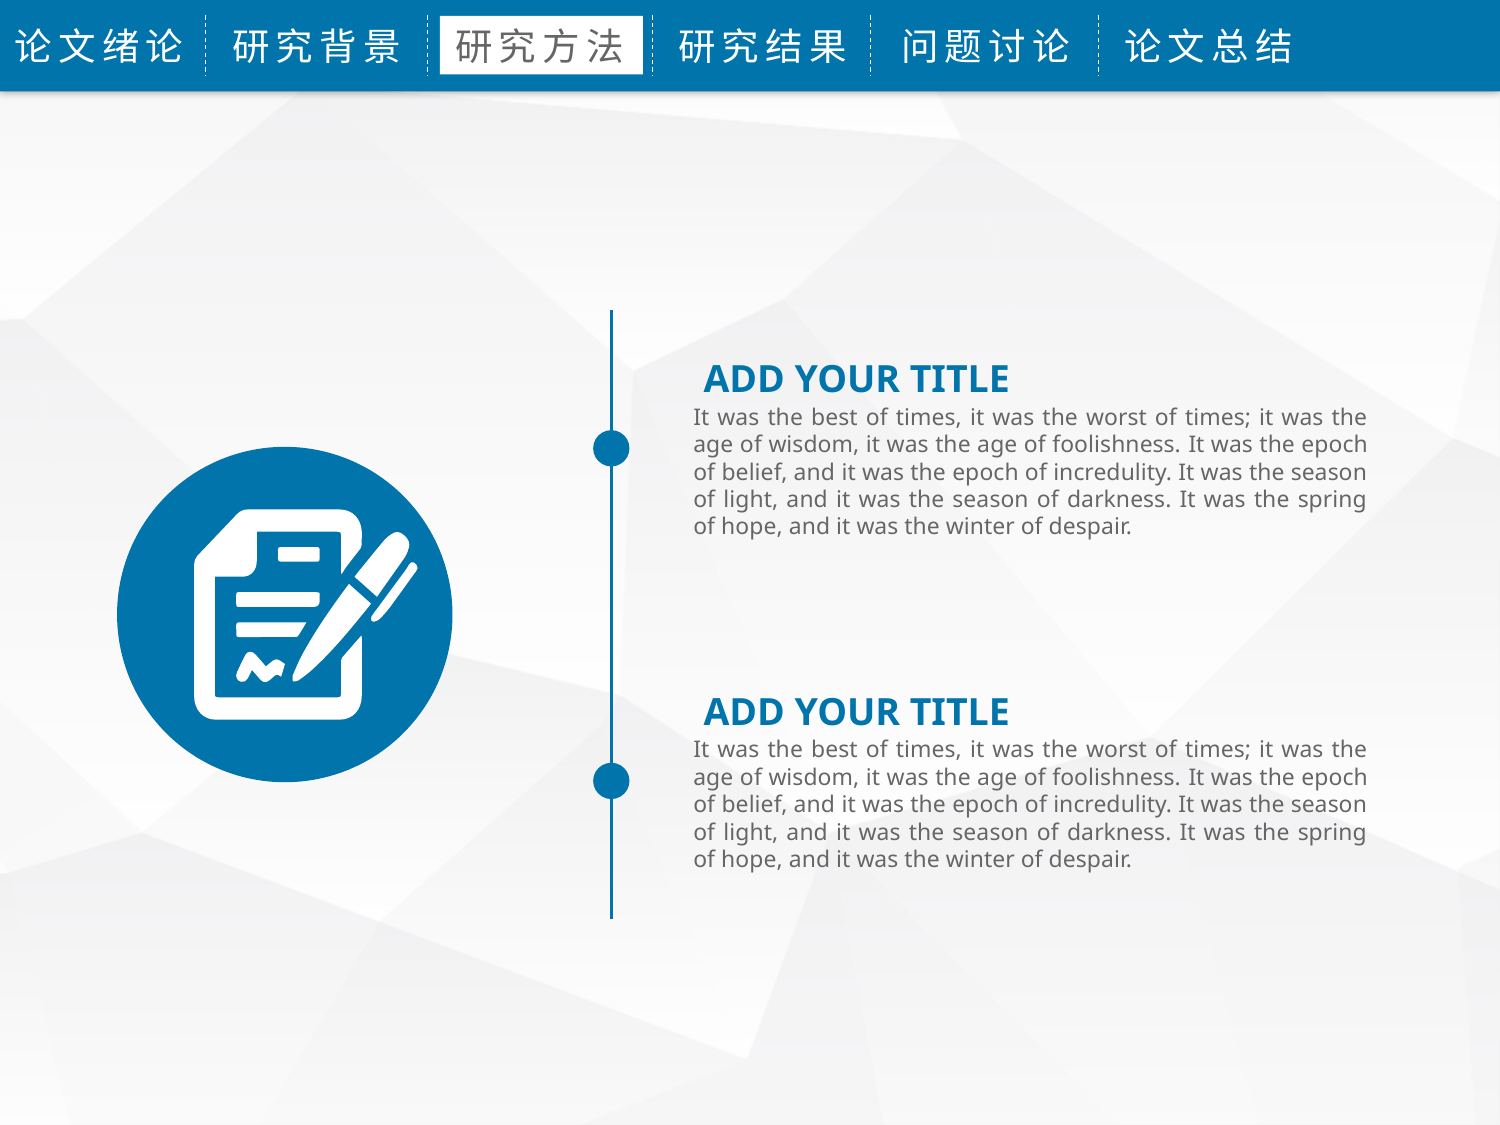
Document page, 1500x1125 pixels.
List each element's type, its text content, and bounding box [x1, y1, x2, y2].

text_box 论文绪论 [0, 15, 211, 76]
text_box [593, 310, 630, 919]
text_box ADD YOUR TITLE [678, 680, 1035, 740]
text_box [0, 0, 1500, 92]
text_box ADD YOUR TITLE [678, 347, 1035, 408]
text_box 研究结果 [871, 15, 876, 76]
text_box 研究结果 [663, 15, 870, 76]
text_box [116, 445, 417, 784]
text_box 论文总结 [1109, 15, 1322, 76]
picture [0, 92, 1500, 1125]
text_box 研究方法 [440, 15, 652, 76]
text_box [194, 509, 418, 720]
text_box 问题讨论 [886, 15, 1098, 76]
text_box 研究背景 [213, 15, 420, 76]
text_box It was the best of times, it was the worst of times; it was the age of wisdom, it was the age of foolishness. It was the epoch of belief, and it was the epoch of incredulity. It was the season of light, and it was the season of darkness. It was the spring of hope, and it was the winter of despair. [678, 394, 1383, 547]
text_box It was the best of times, it was the worst of times; it was the age of wisdom, it was the age of foolishness. It was the epoch of belief, and it was the epoch of incredulity. It was the season of light, and it was the season of darkness. It was the spring of hope, and it was the winter of despair. [678, 727, 1383, 880]
text_box [418, 510, 454, 719]
